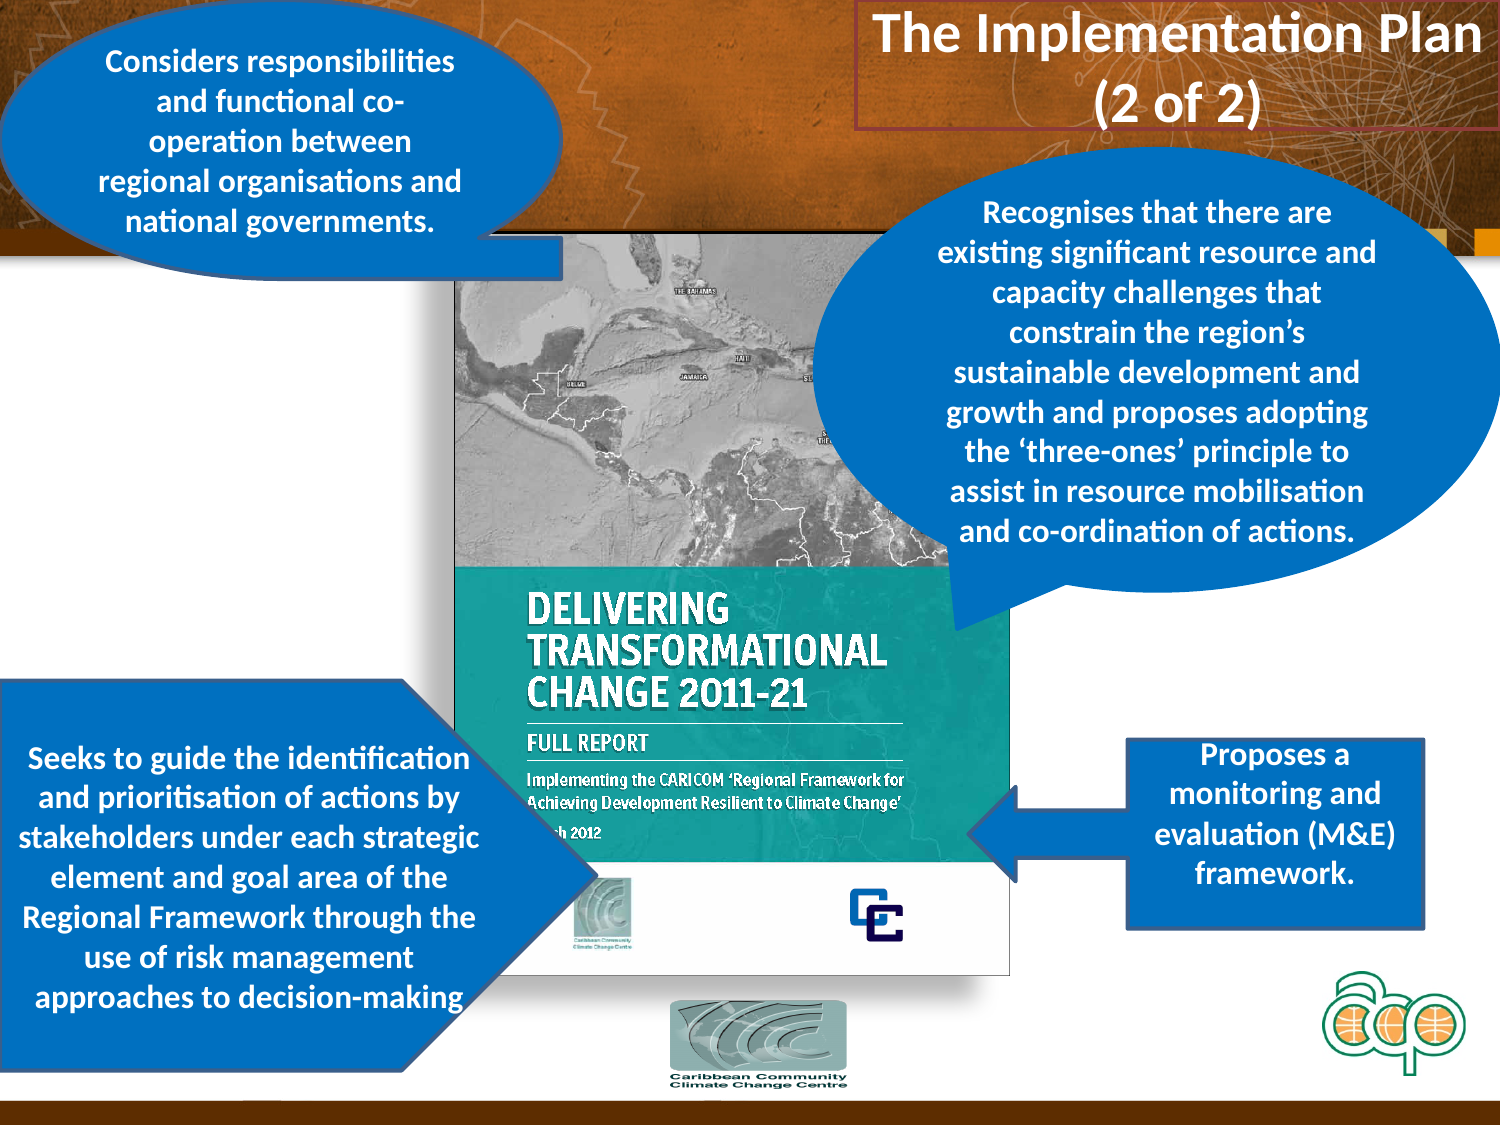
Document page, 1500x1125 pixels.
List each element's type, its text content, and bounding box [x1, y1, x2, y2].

picture [0, 0, 1500, 1125]
title The Implementation Plan (2 of 2) [854, 0, 1500, 131]
text_box Considers responsibilities and functional co-operation between regional organisations and national governments. [0, 0, 564, 282]
text_box Proposes a monitoring and evaluation (M&E) framework. [1015, 737, 1426, 931]
text_box Seeks to guide the identification and prioritisation of actions by stakeholders under each strategic element and goal area of the Regional Framework through the use of risk management approaches to decision-making [0, 678, 491, 1073]
text_box Recognises that there are existing significant resource and capacity challenges that constrain the region’s sustainable development and growth and proposes adopting the ‘three-ones’ principle to assist in resource mobilisation and co-ordination of actions. [888, 146, 1500, 607]
picture [0, 0, 220, 118]
